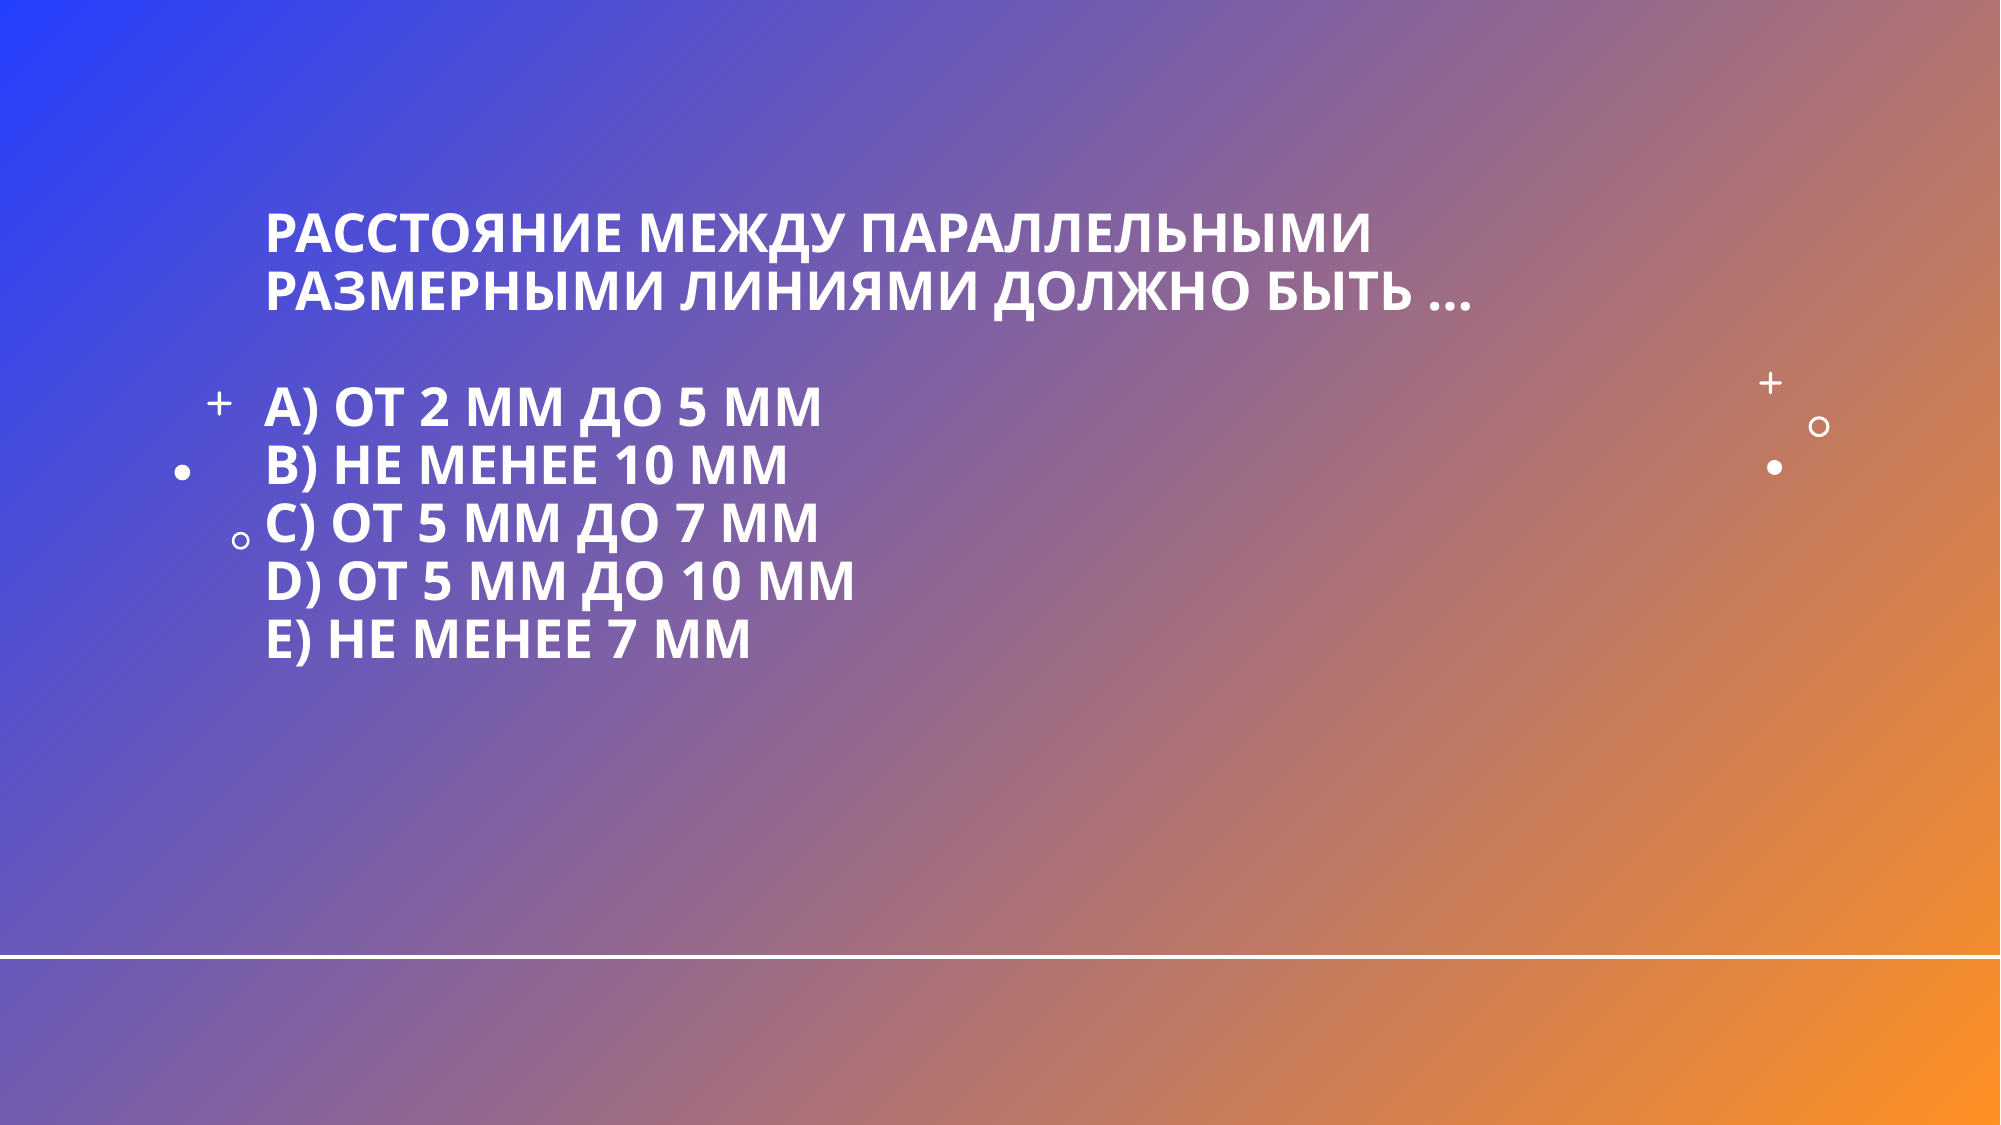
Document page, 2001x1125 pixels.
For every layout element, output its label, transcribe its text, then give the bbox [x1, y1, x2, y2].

title Расстояние между параллельными размерными линиями должно быть … A) от 2 мм до 5 мм B) не менее 10 мм C) от 5 мм до 7 мм D) от 5 мм до 10 мм E) не менее 7 мм [249, 198, 1751, 679]
text_box [1759, 371, 1782, 395]
text_box [231, 531, 250, 550]
text_box [174, 464, 191, 481]
text_box [1767, 459, 1783, 475]
text_box [206, 390, 232, 416]
text_box [0, 959, 2000, 1125]
text_box [0, 0, 2000, 955]
text_box [1808, 416, 1830, 438]
